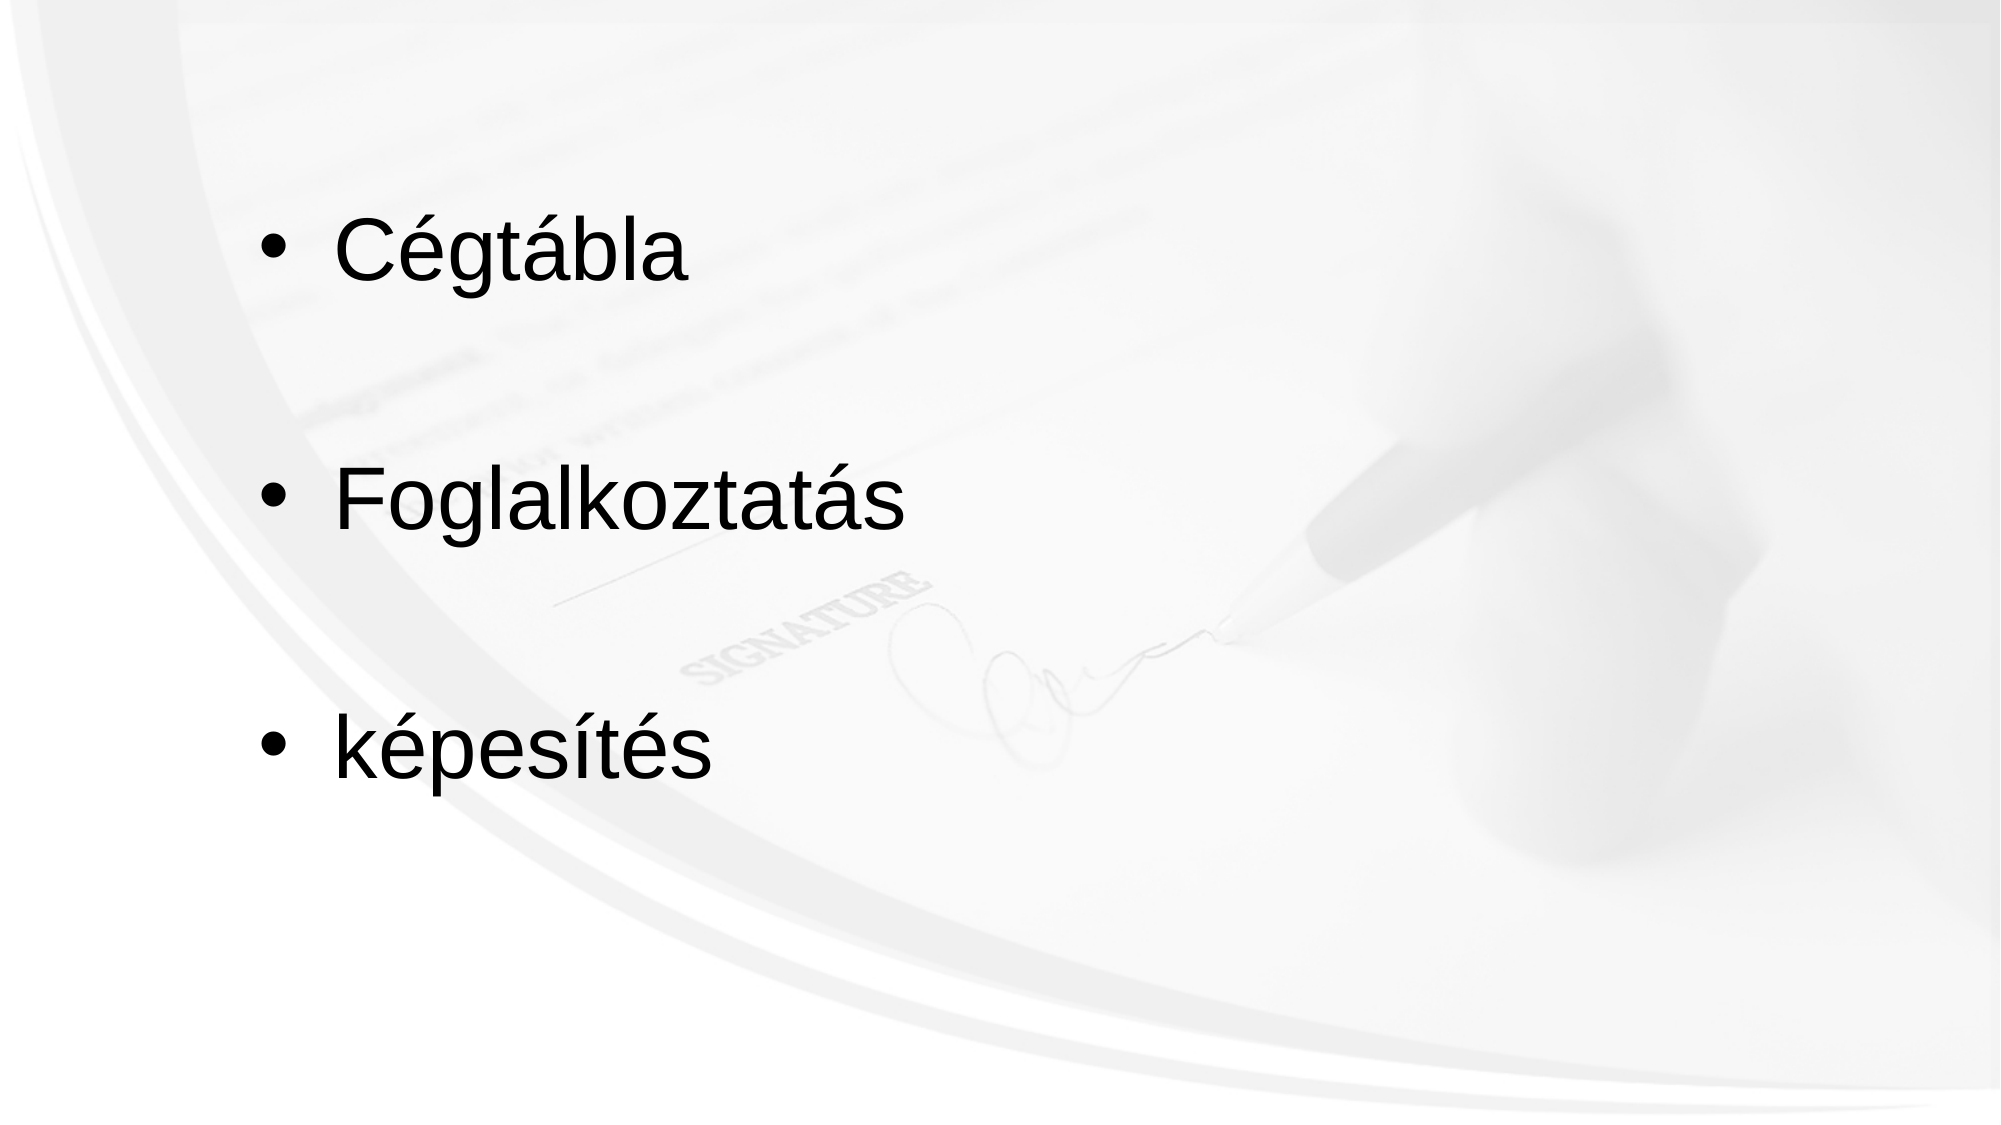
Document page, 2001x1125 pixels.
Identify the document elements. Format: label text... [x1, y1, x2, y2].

text_box Cégtábla Foglalkoztatás képesítés [244, 184, 1789, 877]
picture [0, 0, 2001, 1125]
